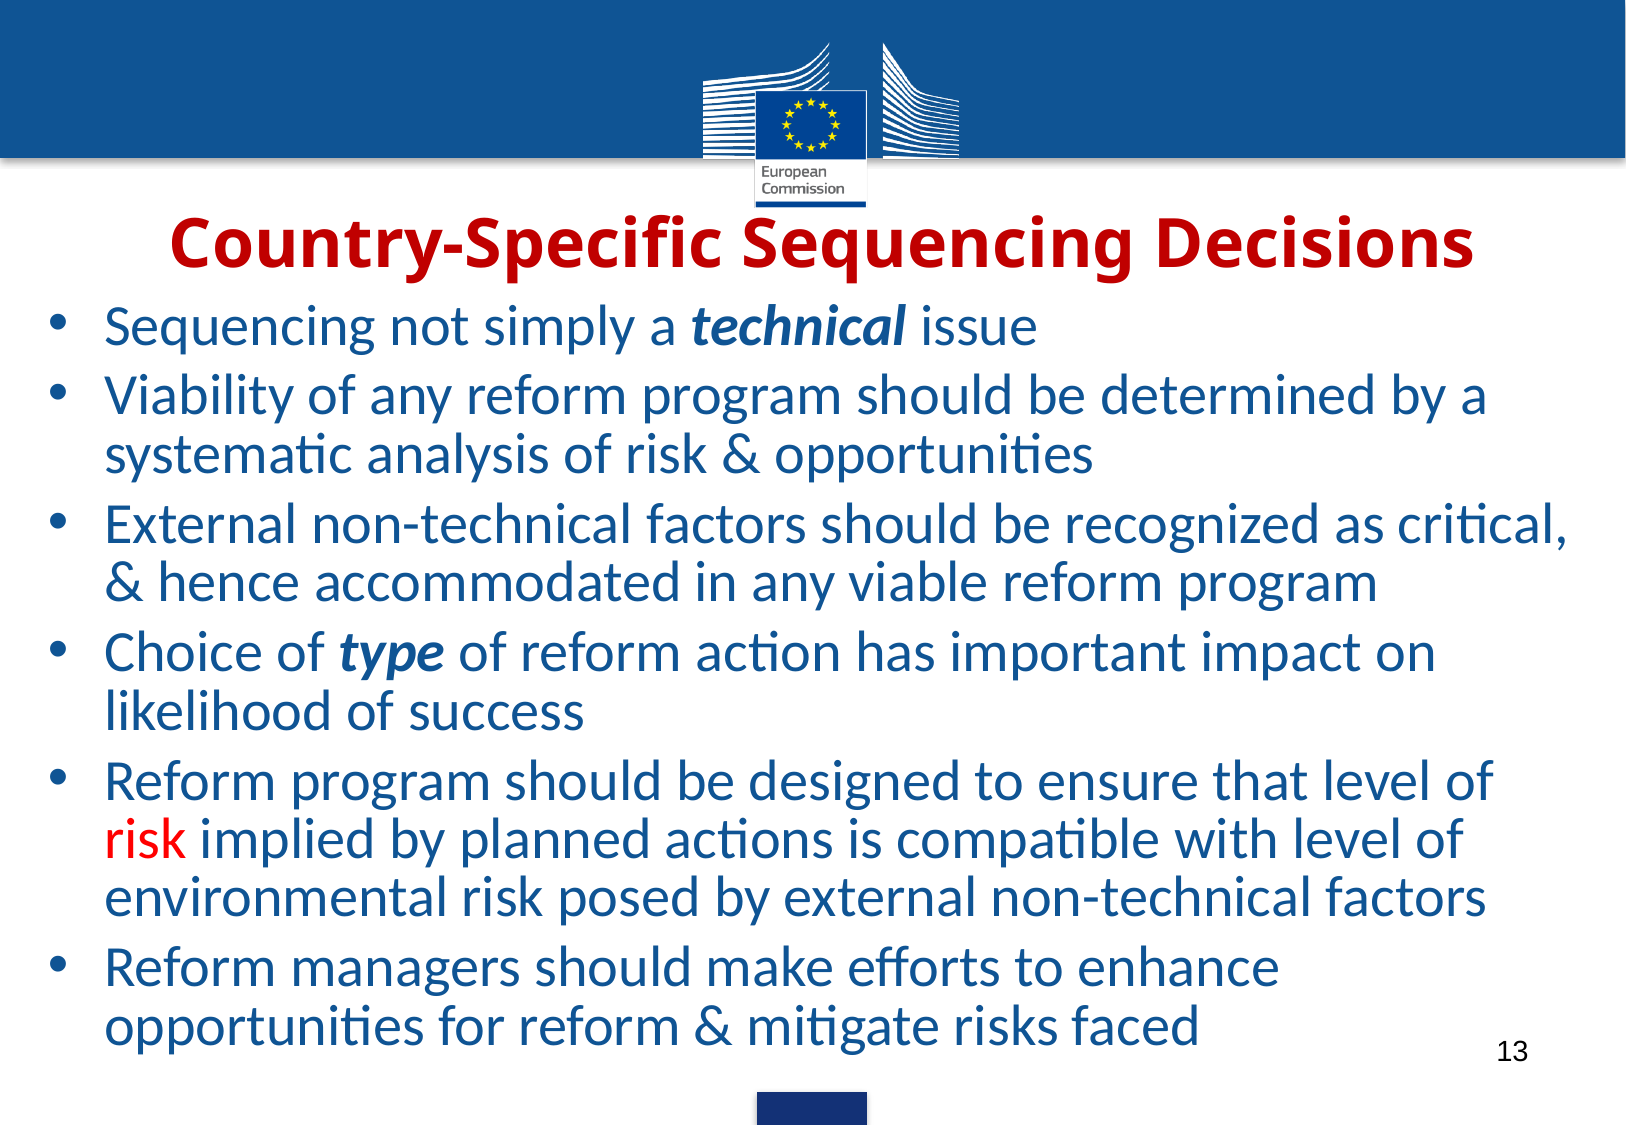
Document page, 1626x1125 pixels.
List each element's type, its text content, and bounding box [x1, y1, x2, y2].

list Sequencing not simply a technical issue Viability of any reform program should be determined by a systematic analysis of risk & opportunities External non-technical factors should be recognized as critical, & hence accommodated in any viable reform program Choice of type of reform action has important impact on likelihood of success Reform program should be designed to ensure that level of risk implied by planned actions is compatible with level of environmental risk posed by external non-technical factors Reform managers should make efforts to enhance opportunities for reform & mitigate risks faced [32, 290, 1604, 1059]
picture [703, 42, 959, 184]
slide_number 13 [1164, 1024, 1544, 1103]
title Country-Specific Sequencing Decisions [0, 184, 1625, 291]
footer [554, 1024, 1071, 1103]
